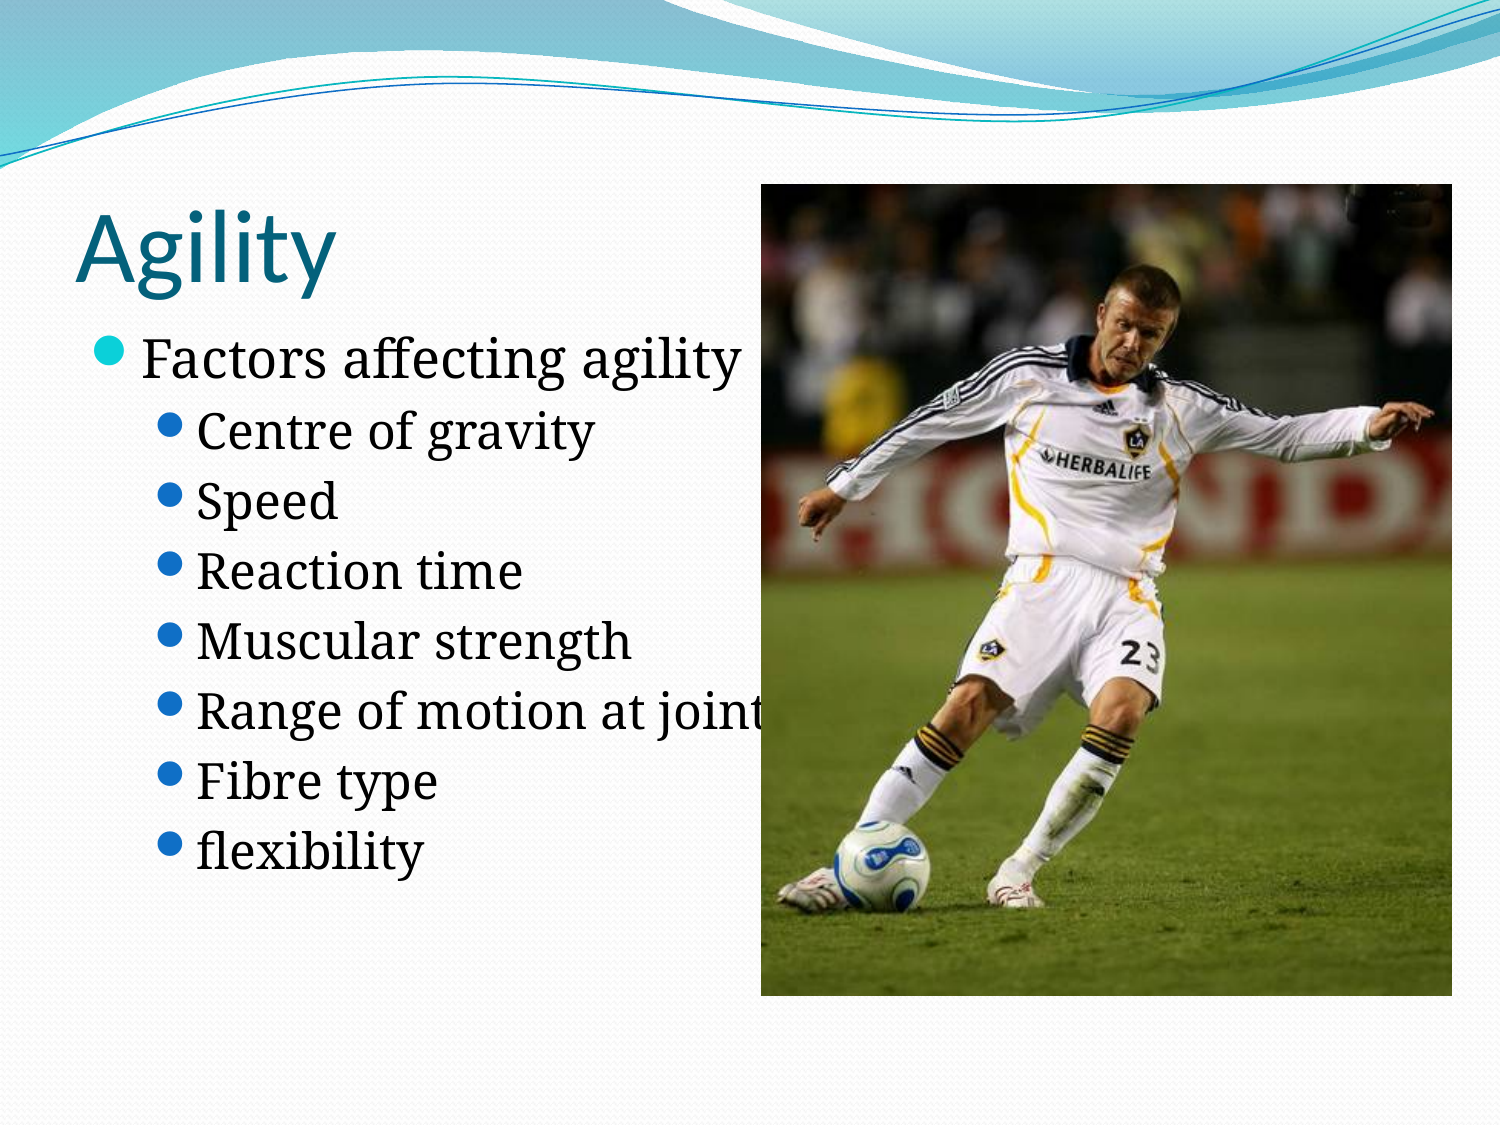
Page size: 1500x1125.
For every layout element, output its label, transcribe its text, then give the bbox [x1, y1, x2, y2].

title Agility [75, 115, 1425, 303]
list Factors affecting agility Centre of gravity Speed Reaction time Muscular strength Range of motion at joints Fibre type flexibility [75, 317, 1425, 1038]
picture [761, 184, 1452, 996]
